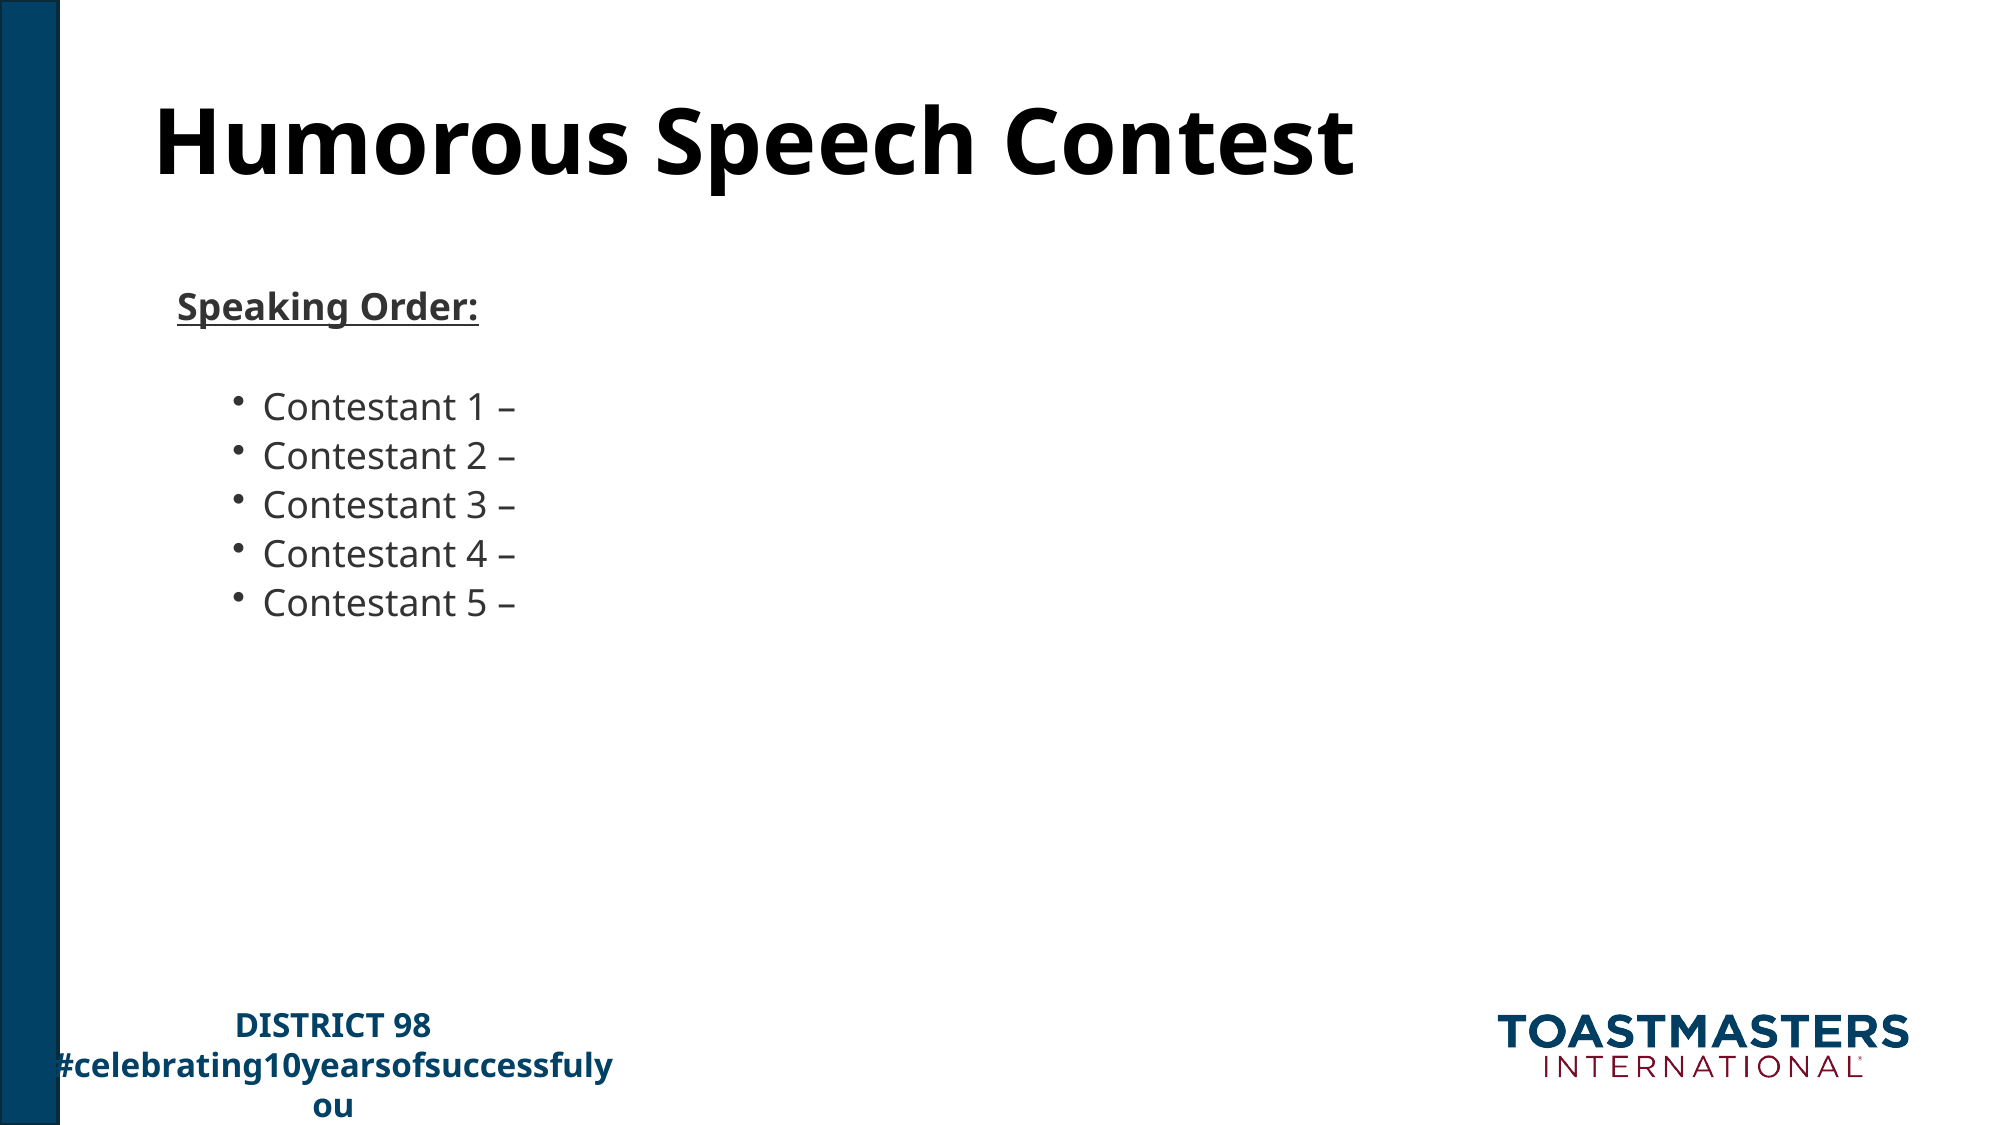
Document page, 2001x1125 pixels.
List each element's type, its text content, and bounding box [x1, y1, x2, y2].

picture [1383, 631, 2000, 1125]
text_box Speaking Order: Contestant 1 – Contestant 2 – Contestant 3 – Contestant 4 – Contestant 5 – [175, 268, 854, 625]
text_box [0, 0, 60, 1125]
title Humorous Speech Contest [137, 59, 1944, 229]
text_box DISTRICT 98 #celebrating10yearsofsuccessfulyou [28, 996, 638, 1125]
